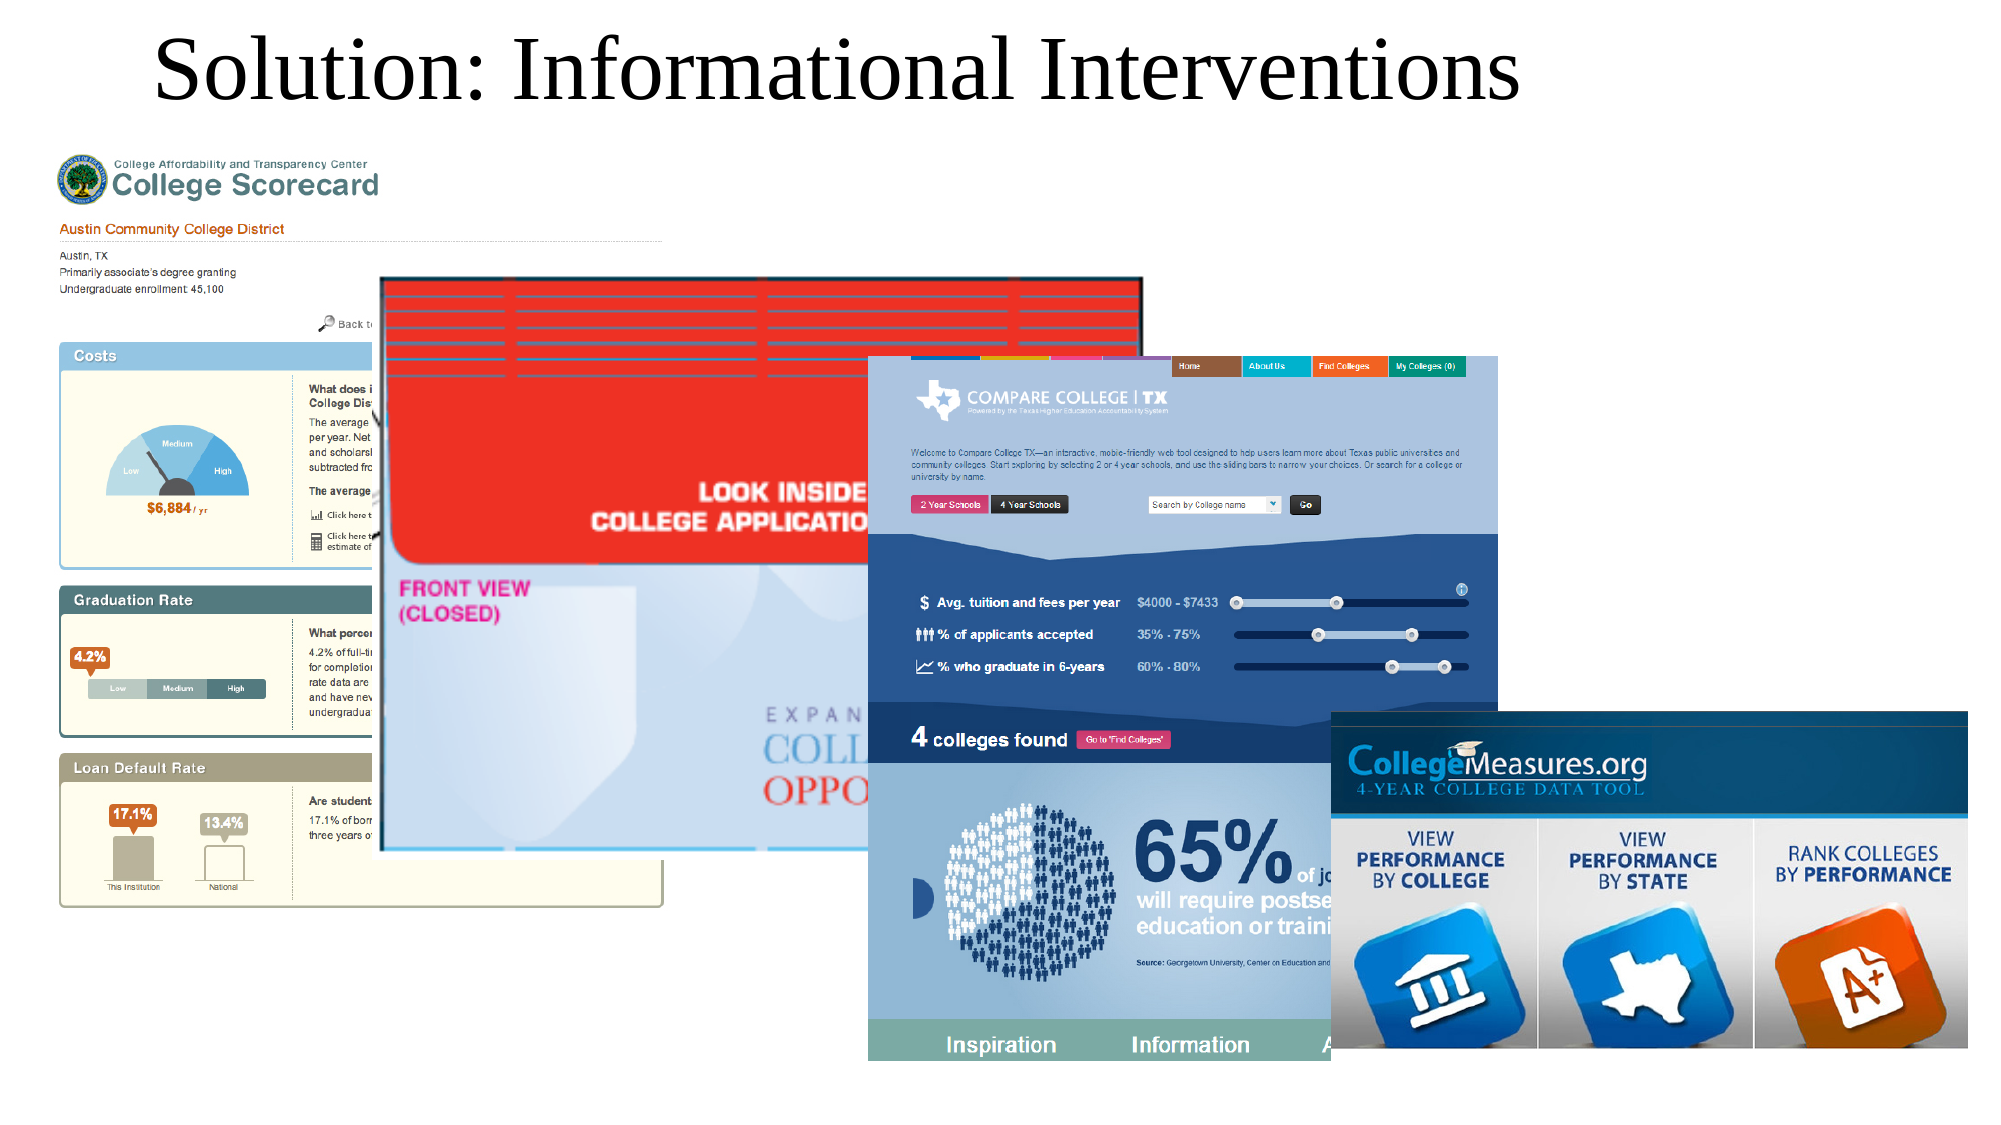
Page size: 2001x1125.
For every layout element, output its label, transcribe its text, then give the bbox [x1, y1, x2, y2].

picture [47, 141, 1968, 1078]
title Solution: Informational Interventions [137, 0, 1938, 180]
